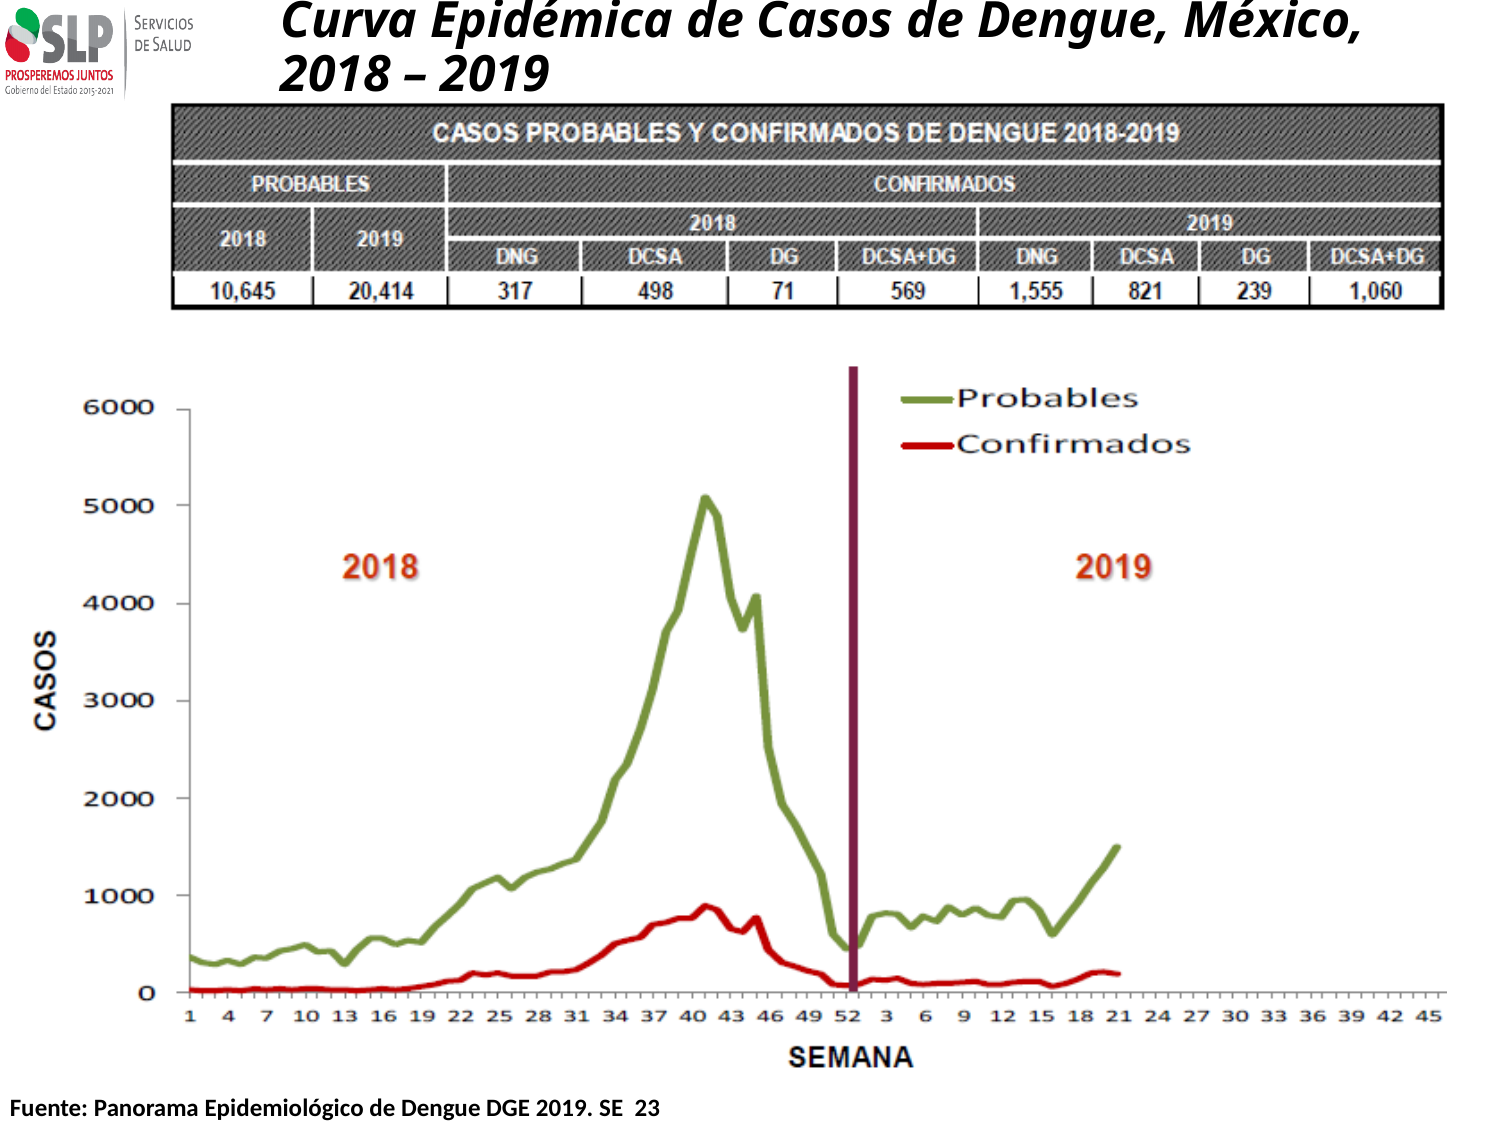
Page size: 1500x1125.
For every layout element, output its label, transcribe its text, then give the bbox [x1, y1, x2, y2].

text_box Fuente: Panorama Epidemiológico de Dengue DGE 2019. SE 23 [0, 1084, 677, 1125]
picture [5, 7, 1447, 1072]
title Curva Epidémica de Casos de Dengue, México, 2018 – 2019 [265, 7, 1500, 90]
